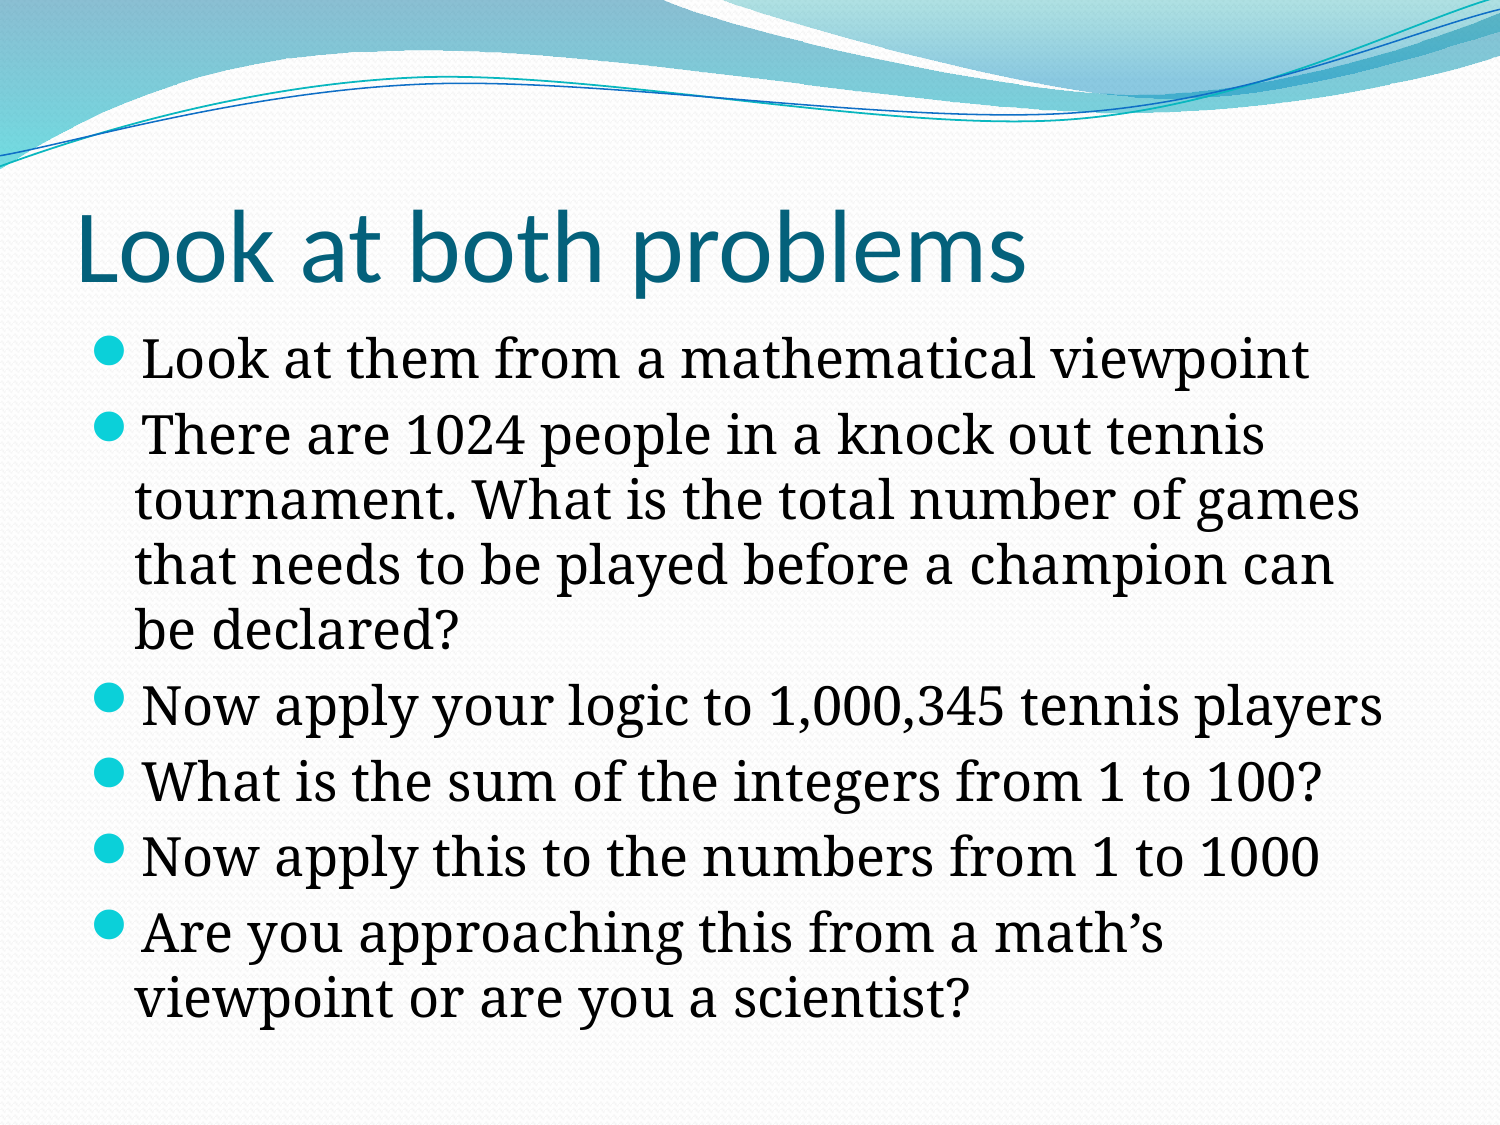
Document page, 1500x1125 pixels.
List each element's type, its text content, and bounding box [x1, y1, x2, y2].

list Look at them from a mathematical viewpoint There are 1024 people in a knock out tennis tournament. What is the total number of games that needs to be played before a champion can be declared? Now apply your logic to 1,000,345 tennis players What is the sum of the integers from 1 to 100? Now apply this to the numbers from 1 to 1000 Are you approaching this from a math’s viewpoint or are you a scientist? [75, 317, 1425, 1038]
title Look at both problems [75, 115, 1425, 303]
